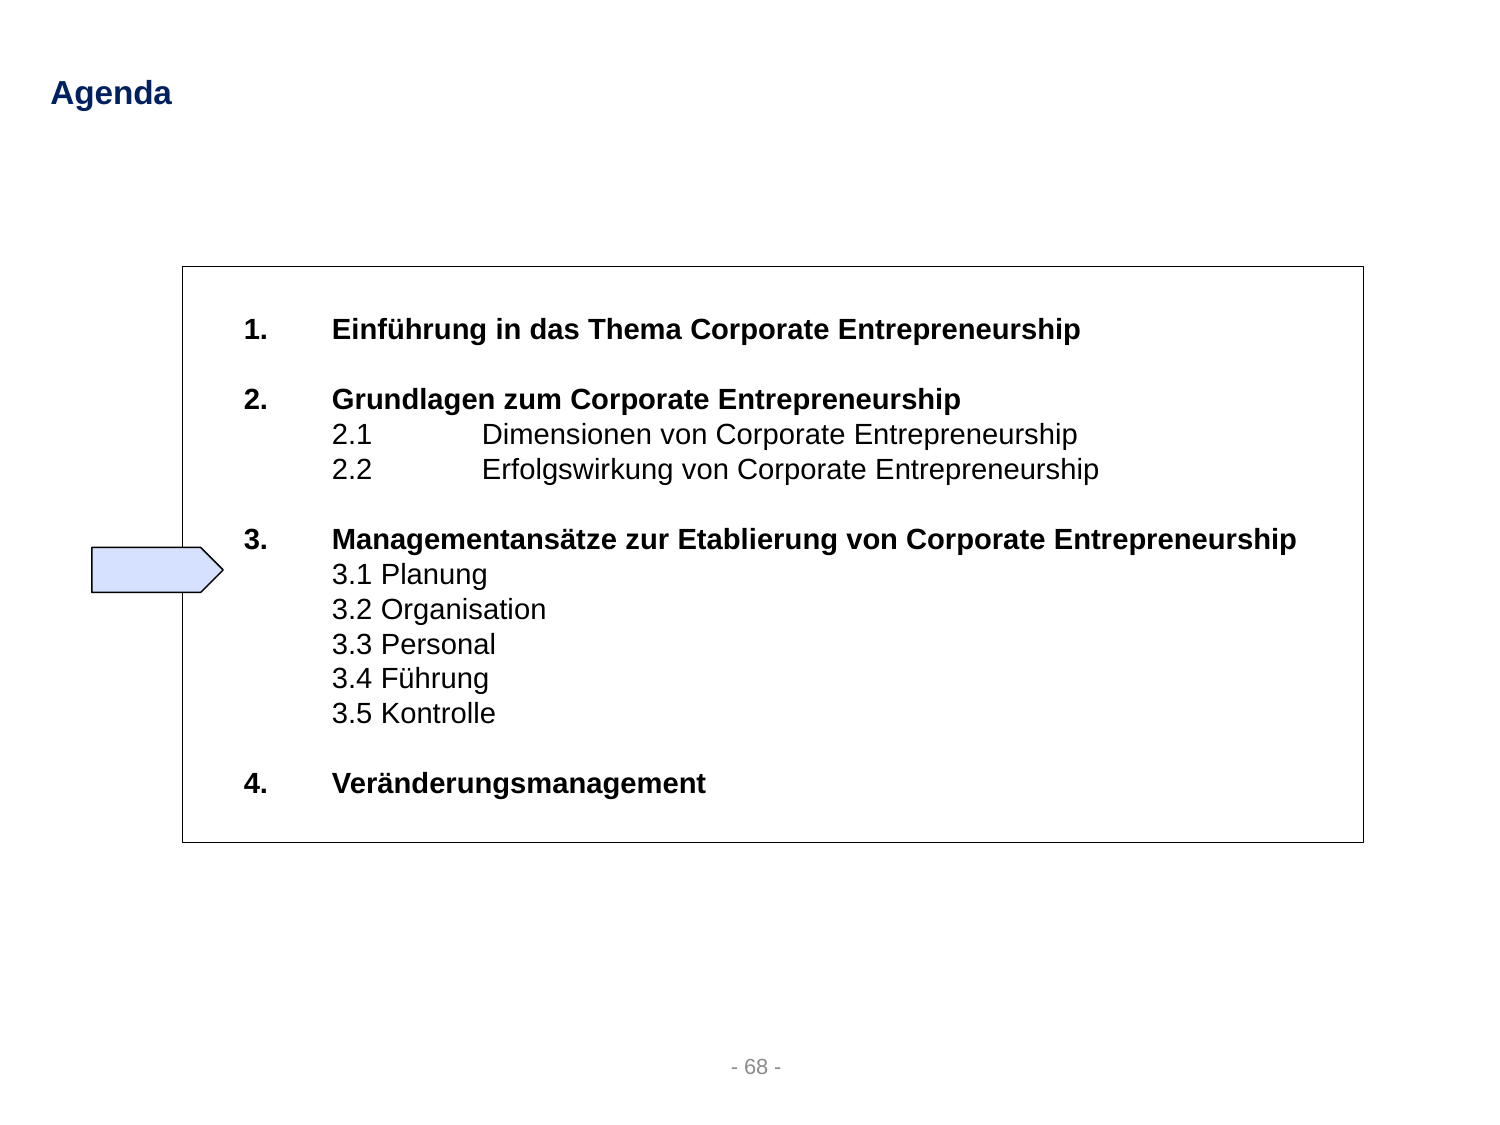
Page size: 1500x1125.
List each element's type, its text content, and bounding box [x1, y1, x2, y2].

text_box [91, 547, 224, 593]
text_box [181, 266, 1364, 842]
slide_number - 68 - [599, 1045, 913, 1093]
text_box Agenda [35, 63, 1433, 119]
